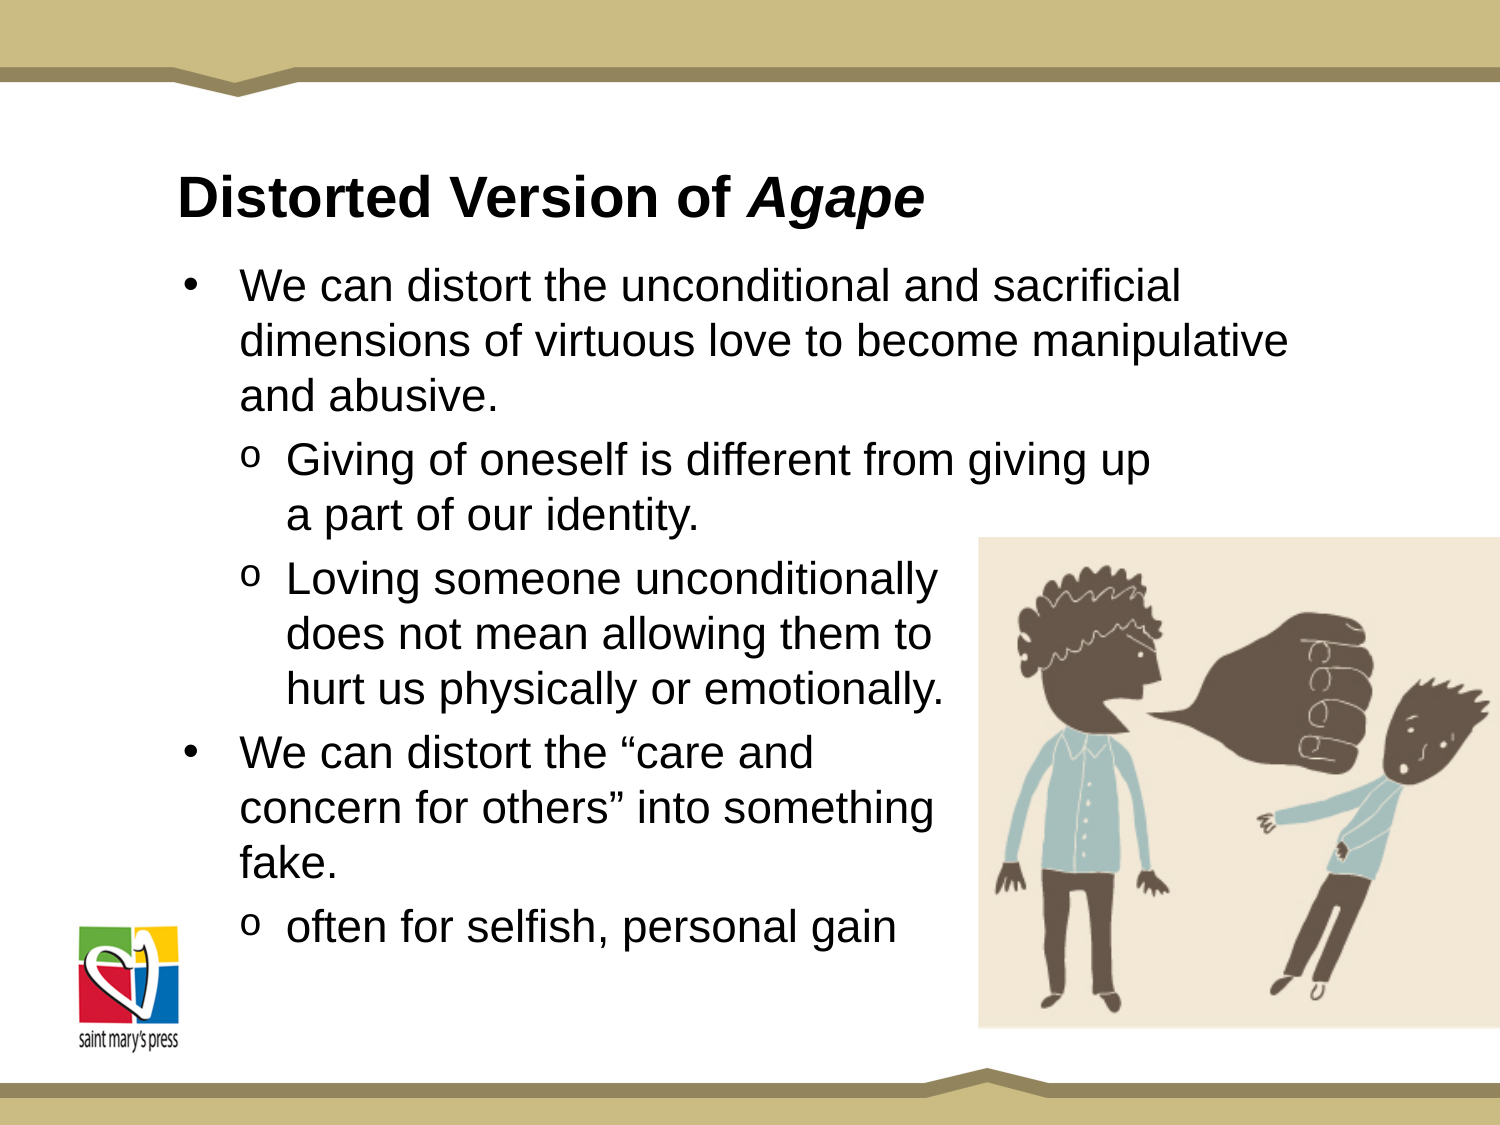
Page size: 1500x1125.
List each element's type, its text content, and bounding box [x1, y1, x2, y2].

title Distorted Version of Agape [162, 149, 1500, 238]
text_box We can distort the unconditional and sacrificial dimensions of virtuous love to become manipulative and abusive. Giving of oneself is different from giving up a part of our identity. Loving someone unconditionally does not mean allowing them to hurt us physically or emotionally. We can distort the “care and concern for others” into something fake. often for selfish, personal gain [168, 248, 1393, 966]
picture [0, 0, 1500, 1125]
